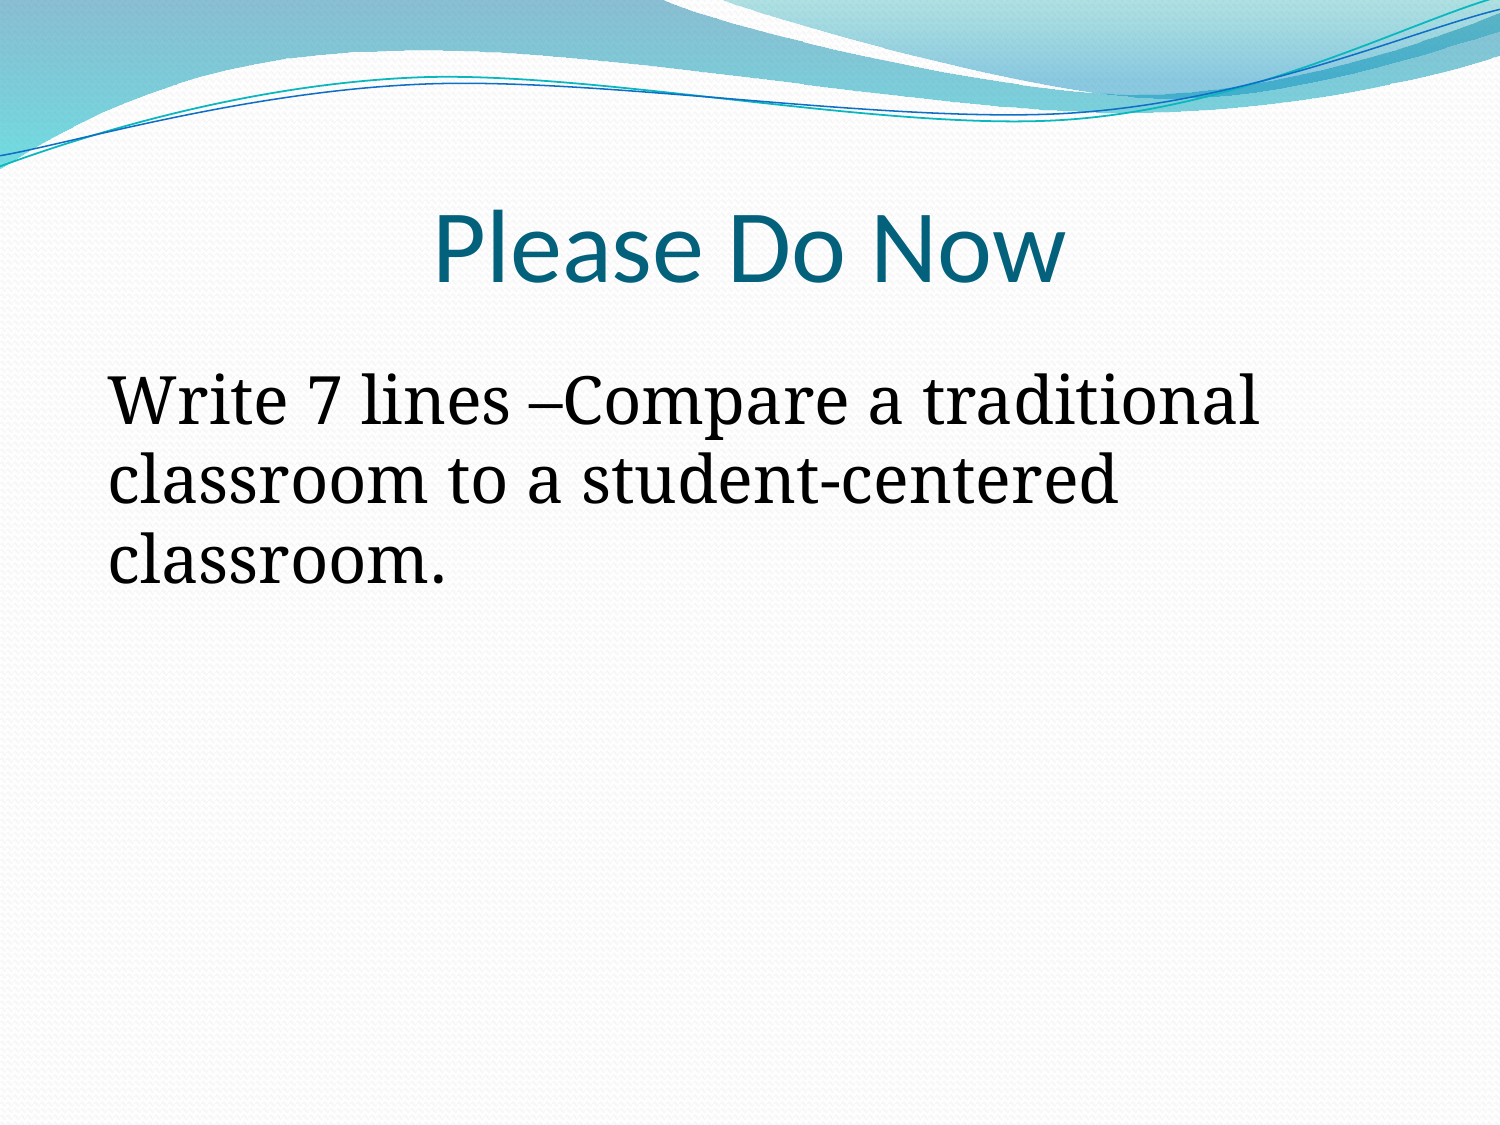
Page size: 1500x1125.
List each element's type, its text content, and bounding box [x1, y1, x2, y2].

title Please Do Now [75, 115, 1425, 303]
list Write 7 lines –Compare a traditional classroom to a student-centered classroom. [75, 350, 1425, 986]
